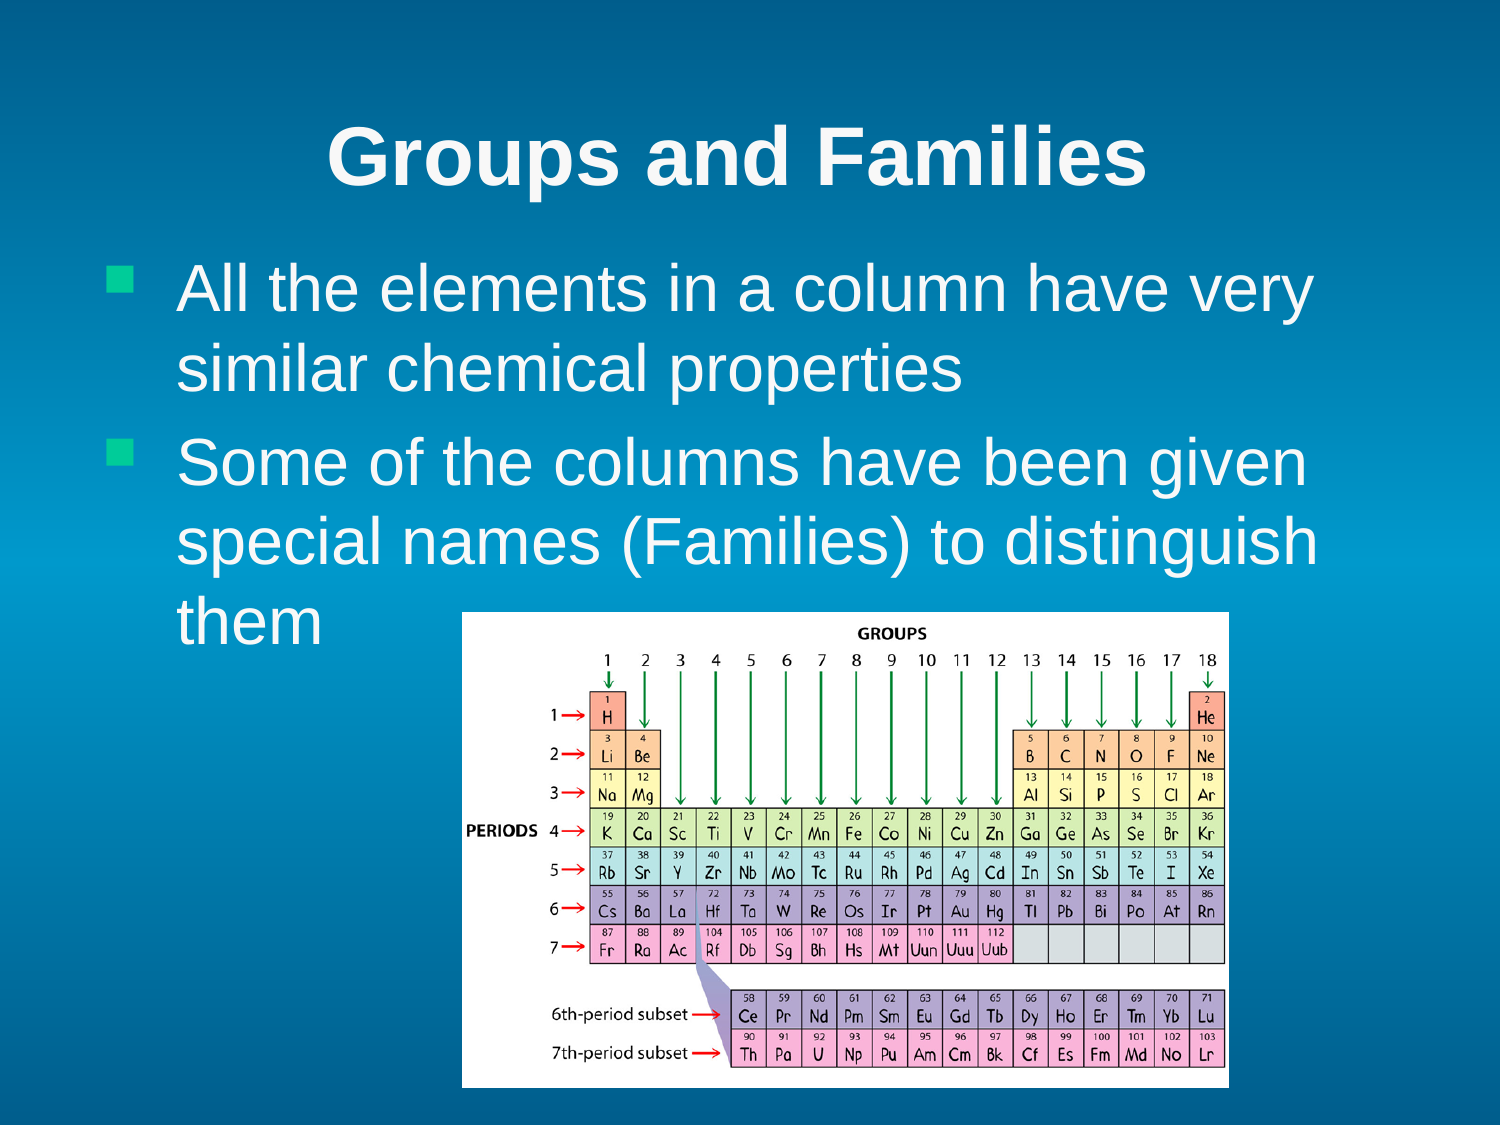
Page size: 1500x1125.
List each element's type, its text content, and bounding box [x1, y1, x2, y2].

picture [463, 613, 1228, 1087]
title Groups and Families [162, 62, 1337, 211]
list All the elements in a column have very similar chemical properties Some of the columns have been given special names (Families) to distinguish them [87, 237, 1413, 913]
